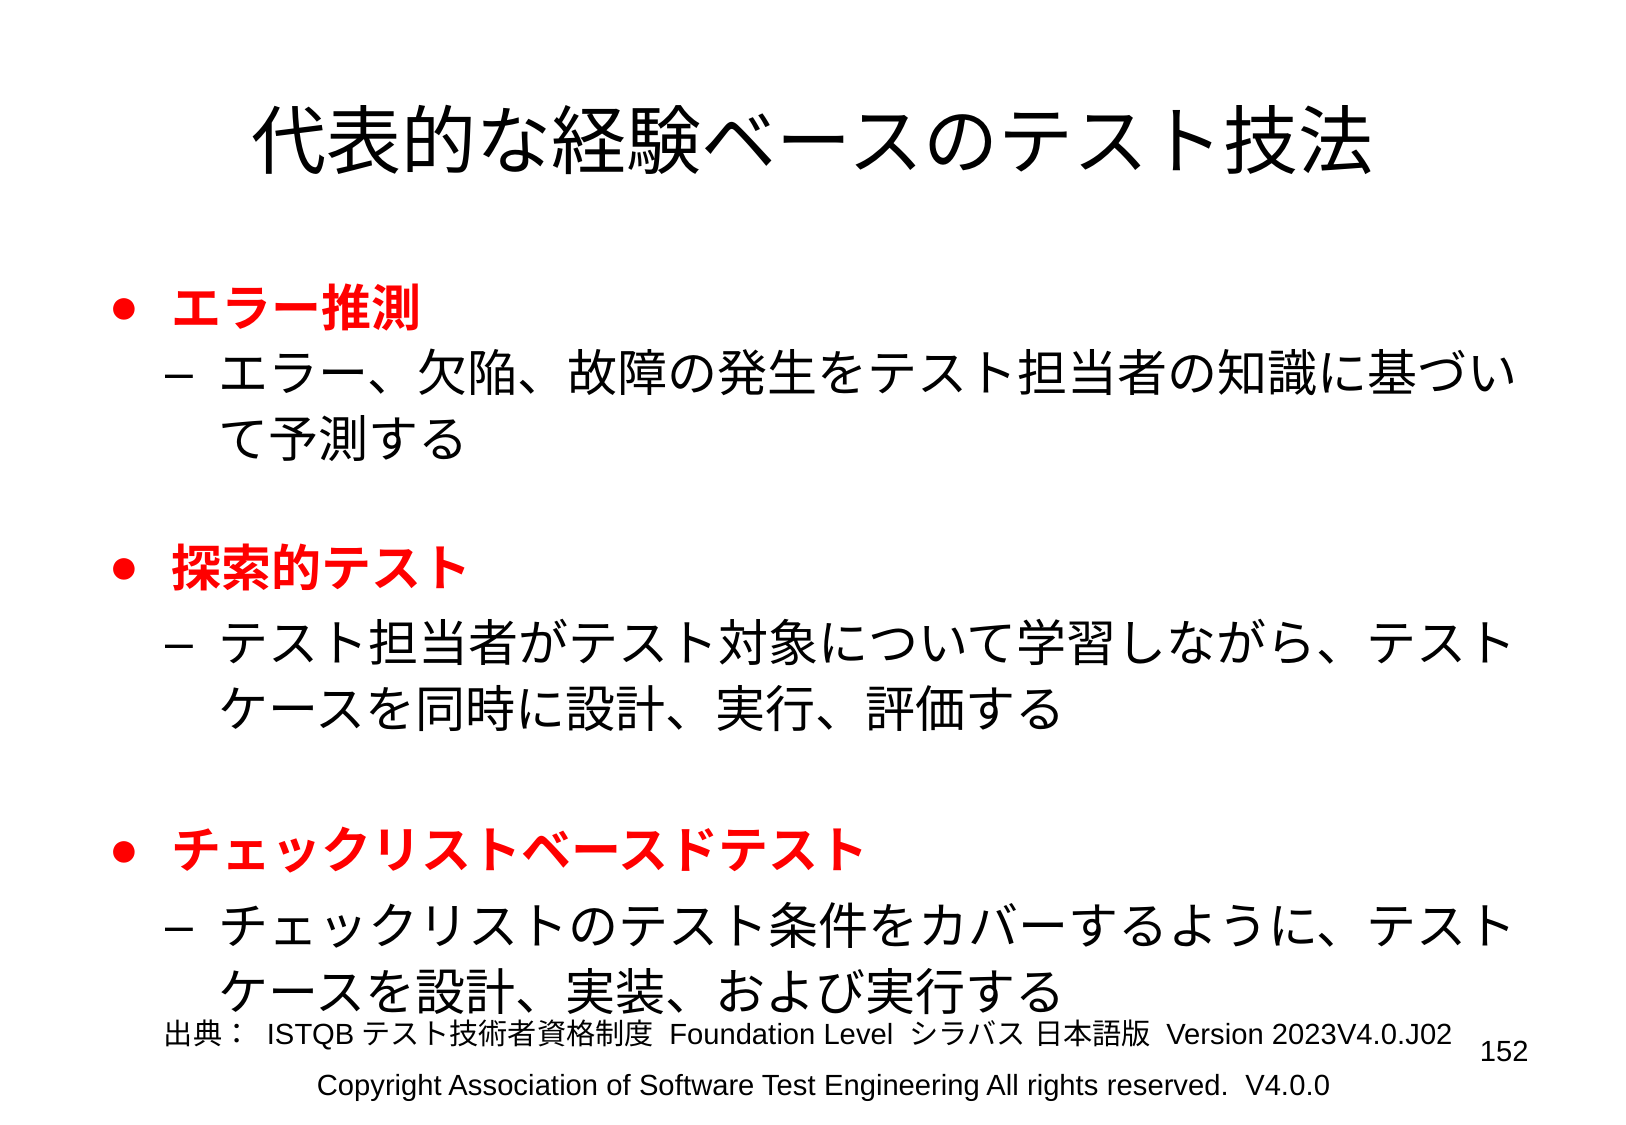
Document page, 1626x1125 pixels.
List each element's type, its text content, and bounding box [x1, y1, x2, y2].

title 代表的な経験ベースのテスト技法 [81, 45, 1544, 233]
footer Copyright Association of Software Test Engineering All rights reserved. V4.0.0 [233, 1058, 1415, 1103]
text_box 出典： ISTQBテスト技術者資格制度 Foundation Level シラバス 日本語版 Version 2023V4.0.J02 [44, 1008, 1573, 1058]
list エラー推測 エラー、欠陥、故障の発生をテスト担当者の知識に基づいて予測する 探索的テスト テスト担当者がテスト対象について学習しながら、テストケースを同時に設計、実行、評価する チェックリストベースドテスト チェックリストのテスト条件をカバーするように、テストケースを設計、実装、および実行する [81, 262, 1570, 1008]
slide_number ‹#› [1415, 1058, 1544, 1103]
